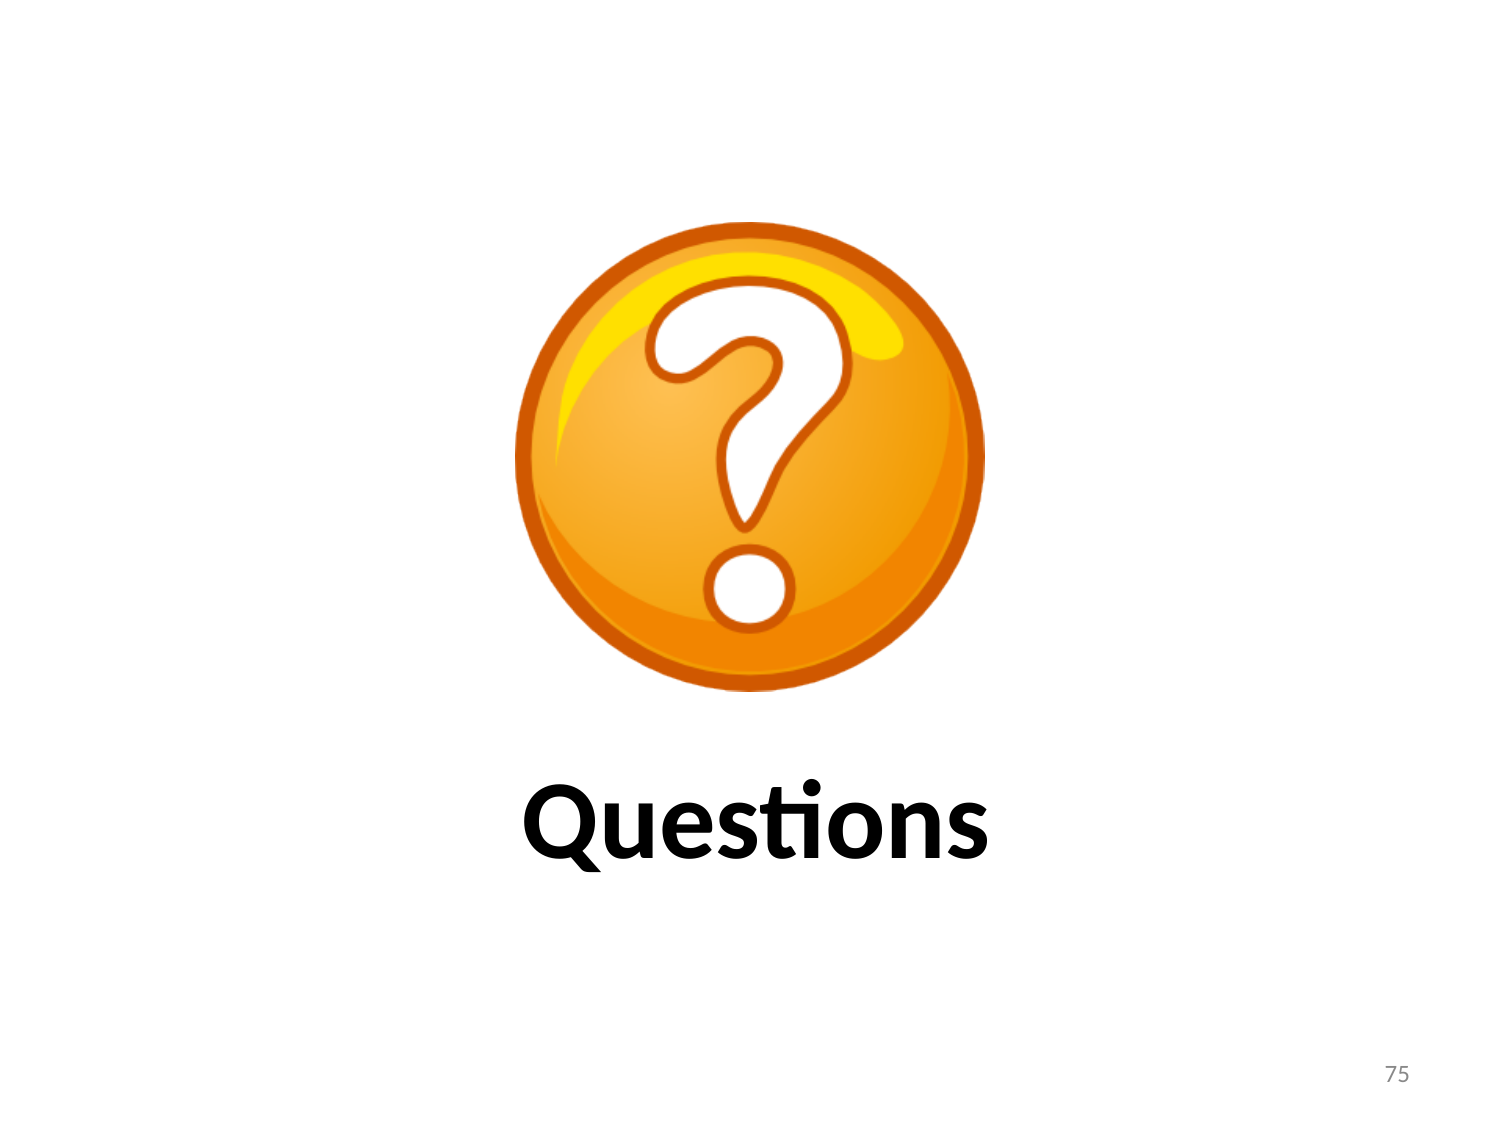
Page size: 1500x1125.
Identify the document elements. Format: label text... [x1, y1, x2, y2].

text_box Questions [507, 738, 1007, 888]
slide_number 75 [1074, 1042, 1425, 1103]
picture [515, 222, 985, 692]
